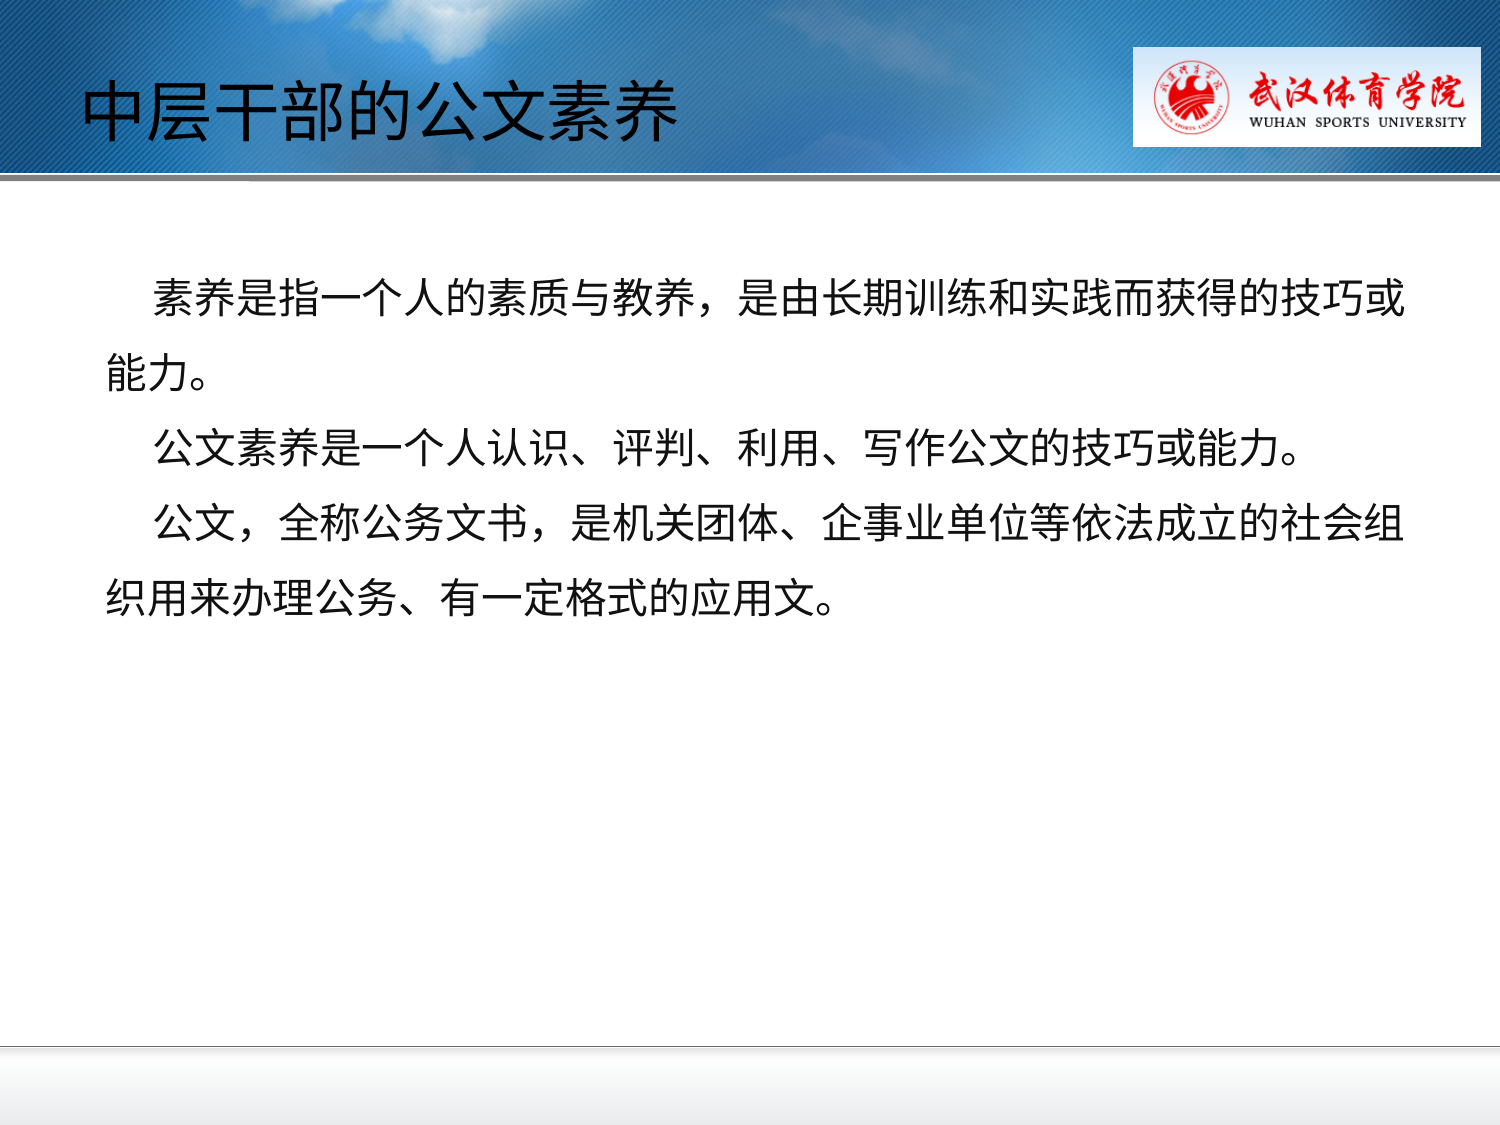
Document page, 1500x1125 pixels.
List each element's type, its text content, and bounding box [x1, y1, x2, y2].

title 中层干部的公文素养 [64, 50, 1436, 170]
picture [0, 0, 1500, 173]
picture [0, 1046, 1500, 1125]
text_box 素养是指一个人的素质与教养，是由长期训练和实践而获得的技巧或能力。 公文素养是一个人认识、评判、利用、写作公文的技巧或能力。 公文，全称公务文书，是机关团体、企事业单位等依法成立的社会组织用来办理公务、有一定格式的应用文。 [91, 238, 1427, 629]
